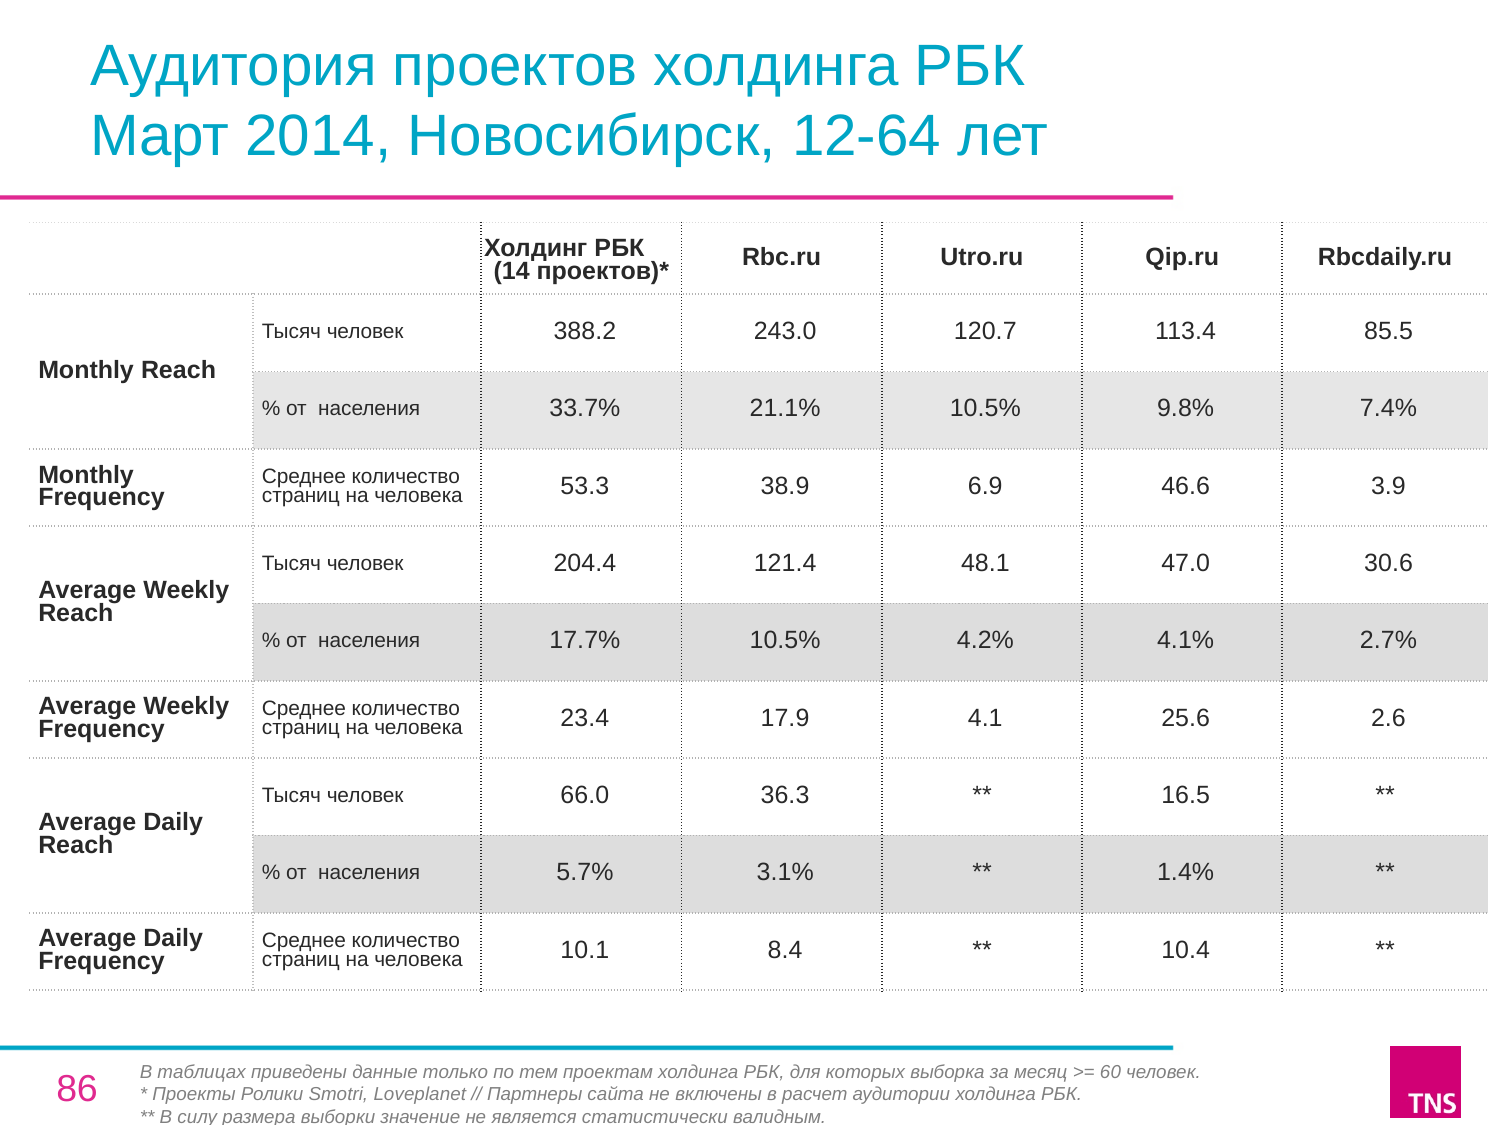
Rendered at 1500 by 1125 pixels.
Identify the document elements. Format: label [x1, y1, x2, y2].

text_box [124, 1052, 1463, 1125]
table_header [29, 223, 1488, 294]
title [74, 8, 1476, 187]
table_cell [29, 294, 1488, 990]
slide_number [40, 1055, 124, 1125]
picture [0, 0, 1500, 1125]
